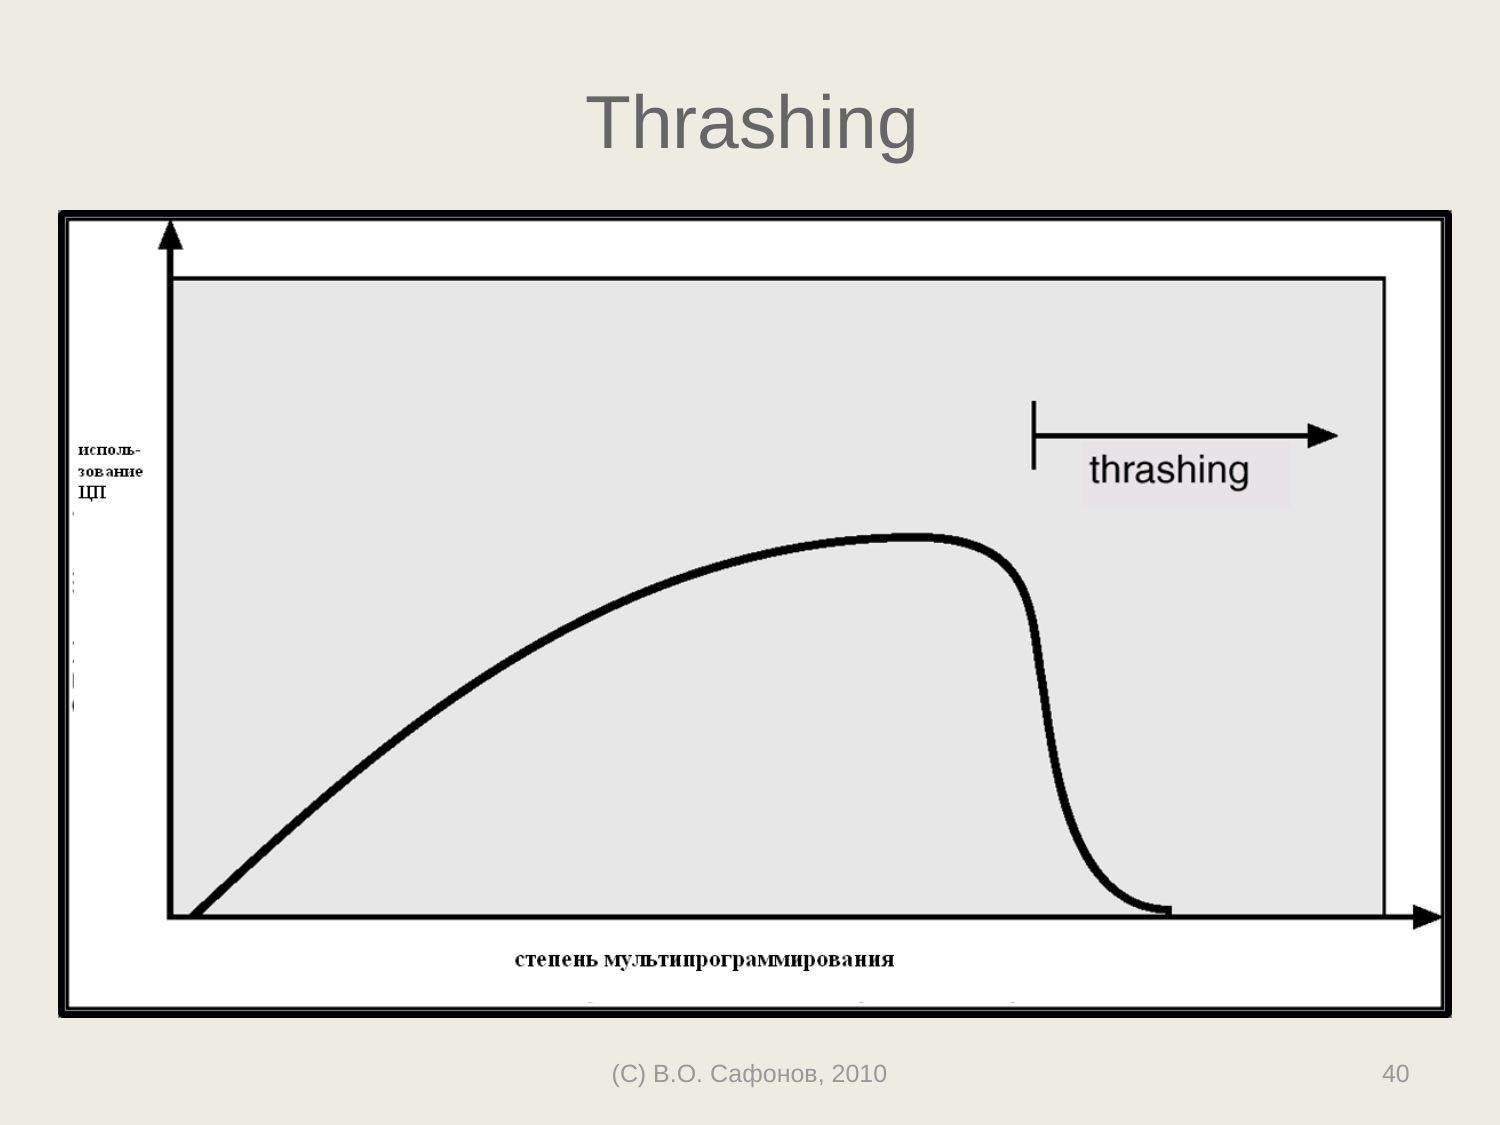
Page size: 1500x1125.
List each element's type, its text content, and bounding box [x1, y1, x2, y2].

title Thrashing [74, 49, 1430, 188]
slide_number 40 [1074, 1042, 1425, 1103]
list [58, 210, 1453, 1019]
footer (C) В.О. Сафонов, 2010 [512, 1042, 988, 1103]
